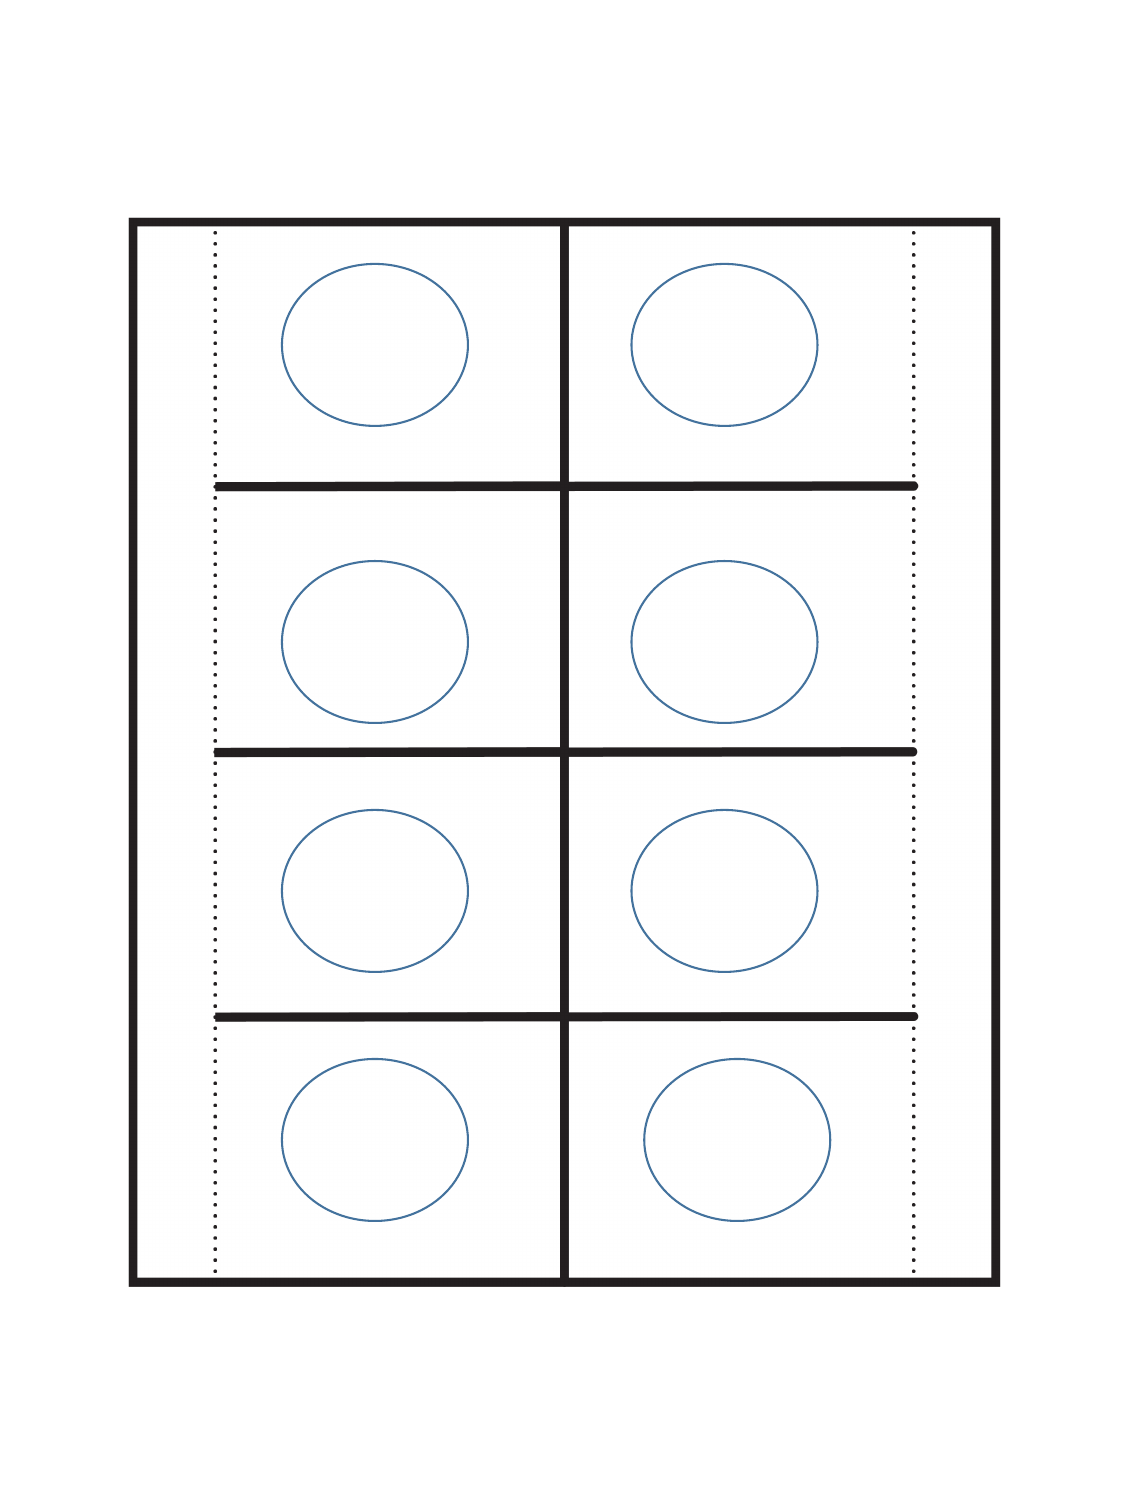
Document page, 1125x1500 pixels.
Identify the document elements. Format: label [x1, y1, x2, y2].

picture [118, 207, 1007, 1293]
